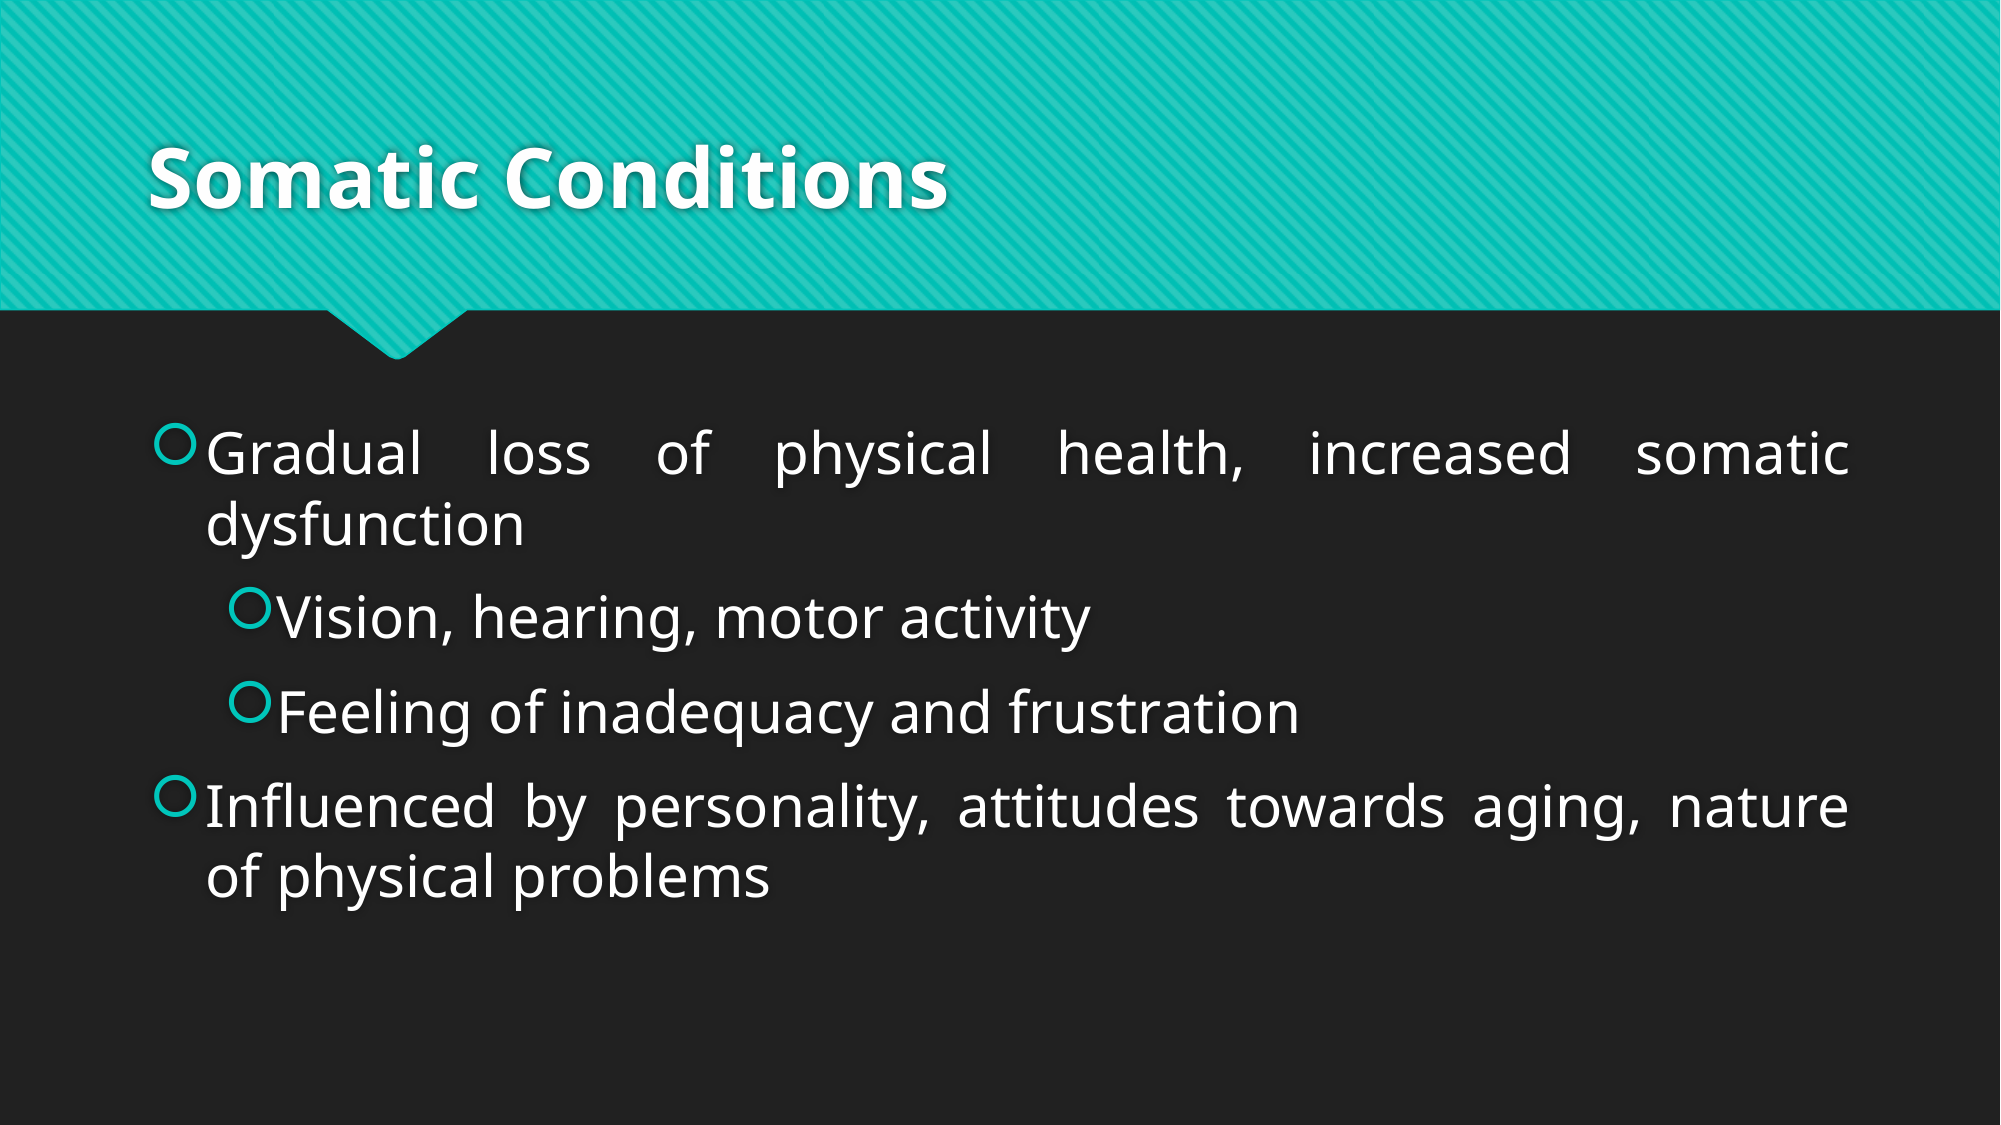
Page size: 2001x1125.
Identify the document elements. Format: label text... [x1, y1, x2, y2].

title Somatic Conditions [132, 73, 1868, 233]
list Gradual loss of physical health, increased somatic dysfunction Vision, hearing, motor activity Feeling of inadequacy and frustration Influenced by personality, attitudes towards aging, nature of physical problems [134, 364, 1866, 962]
